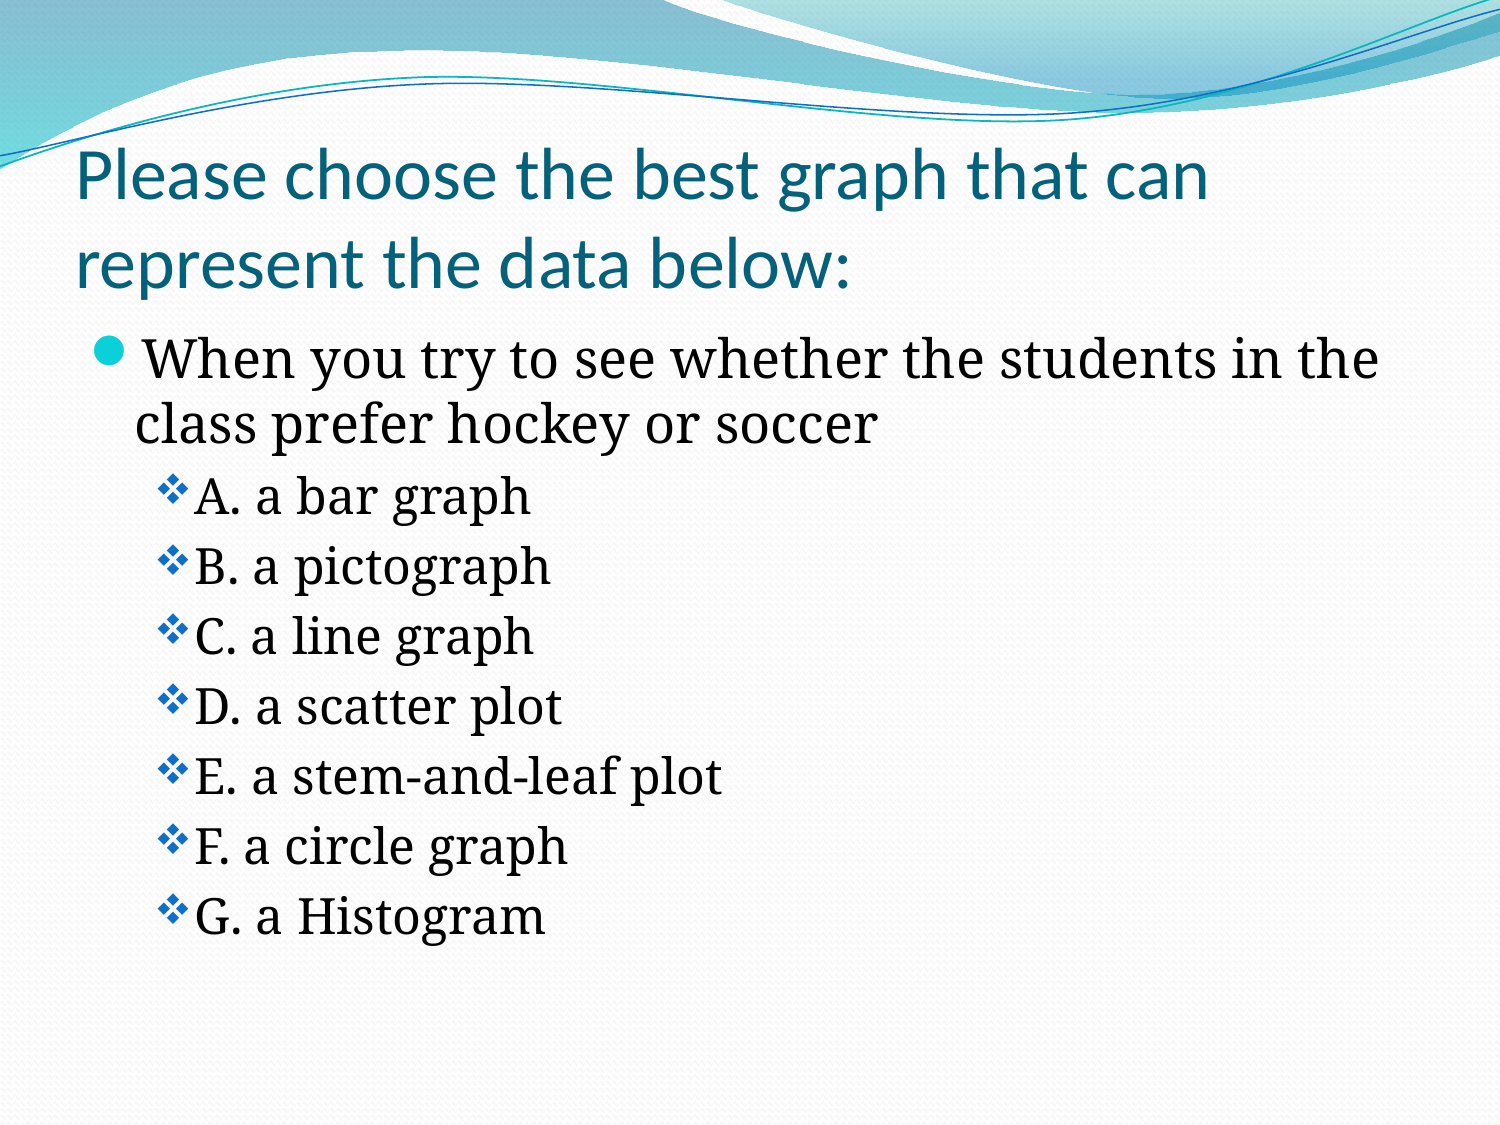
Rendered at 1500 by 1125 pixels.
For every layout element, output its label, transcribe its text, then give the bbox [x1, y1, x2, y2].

list When you try to see whether the students in the class prefer hockey or soccer A. a bar graph B. a pictograph C. a line graph D. a scatter plot E. a stem-and-leaf plot F. a circle graph G. a Histogram [75, 317, 1425, 1038]
title Please choose the best graph that can represent the data below: [75, 115, 1425, 303]
